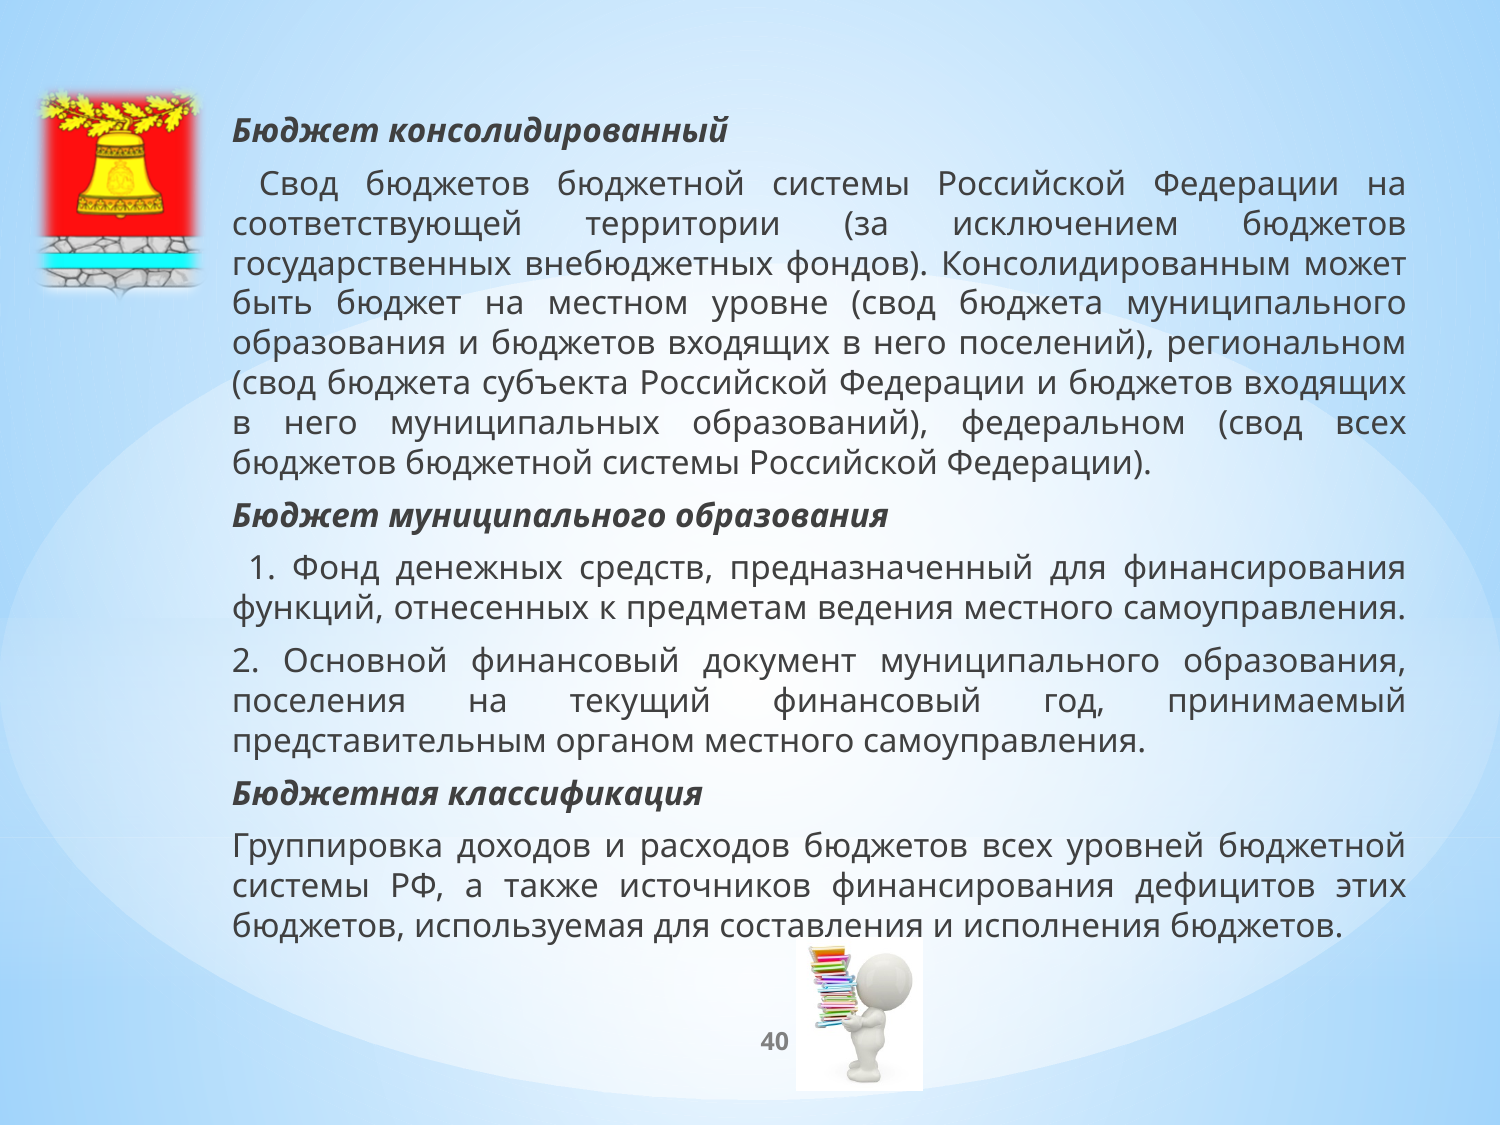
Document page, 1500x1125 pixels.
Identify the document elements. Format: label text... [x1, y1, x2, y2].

list Бюджет консолидированный Свод бюджетов бюджетной системы Российской Федерации на соответствующей территории (за исключением бюджетов государственных внебюджетных фондов). Консолидированным может быть бюджет на местном уровне (свод бюджета муниципального образования и бюджетов входящих в него поселений), региональном (свод бюджета субъекта Российской Федерации и бюджетов входящих в него муниципальных образований), федеральном (свод всех бюджетов бюджетной системы Российской Федерации). Бюджет муниципального образования 1. Фонд денежных средств, предназначенный для финансирования функций, отнесенных к предметам ведения местного самоуправления. 2. Основной финансовый документ муниципального образования, поселения на текущий финансовый год, принимаемый представительным органом местного самоуправления. Бюджетная классификация Группировка доходов и расходов бюджетов всех уровней бюджетной системы РФ, а также источников финансирования дефицитов этих бюджетов, используемая для составления и исполнения бюджетов. [209, 101, 1424, 953]
picture [796, 937, 923, 1092]
slide_number 40 [624, 1012, 790, 1073]
picture [29, 81, 210, 307]
